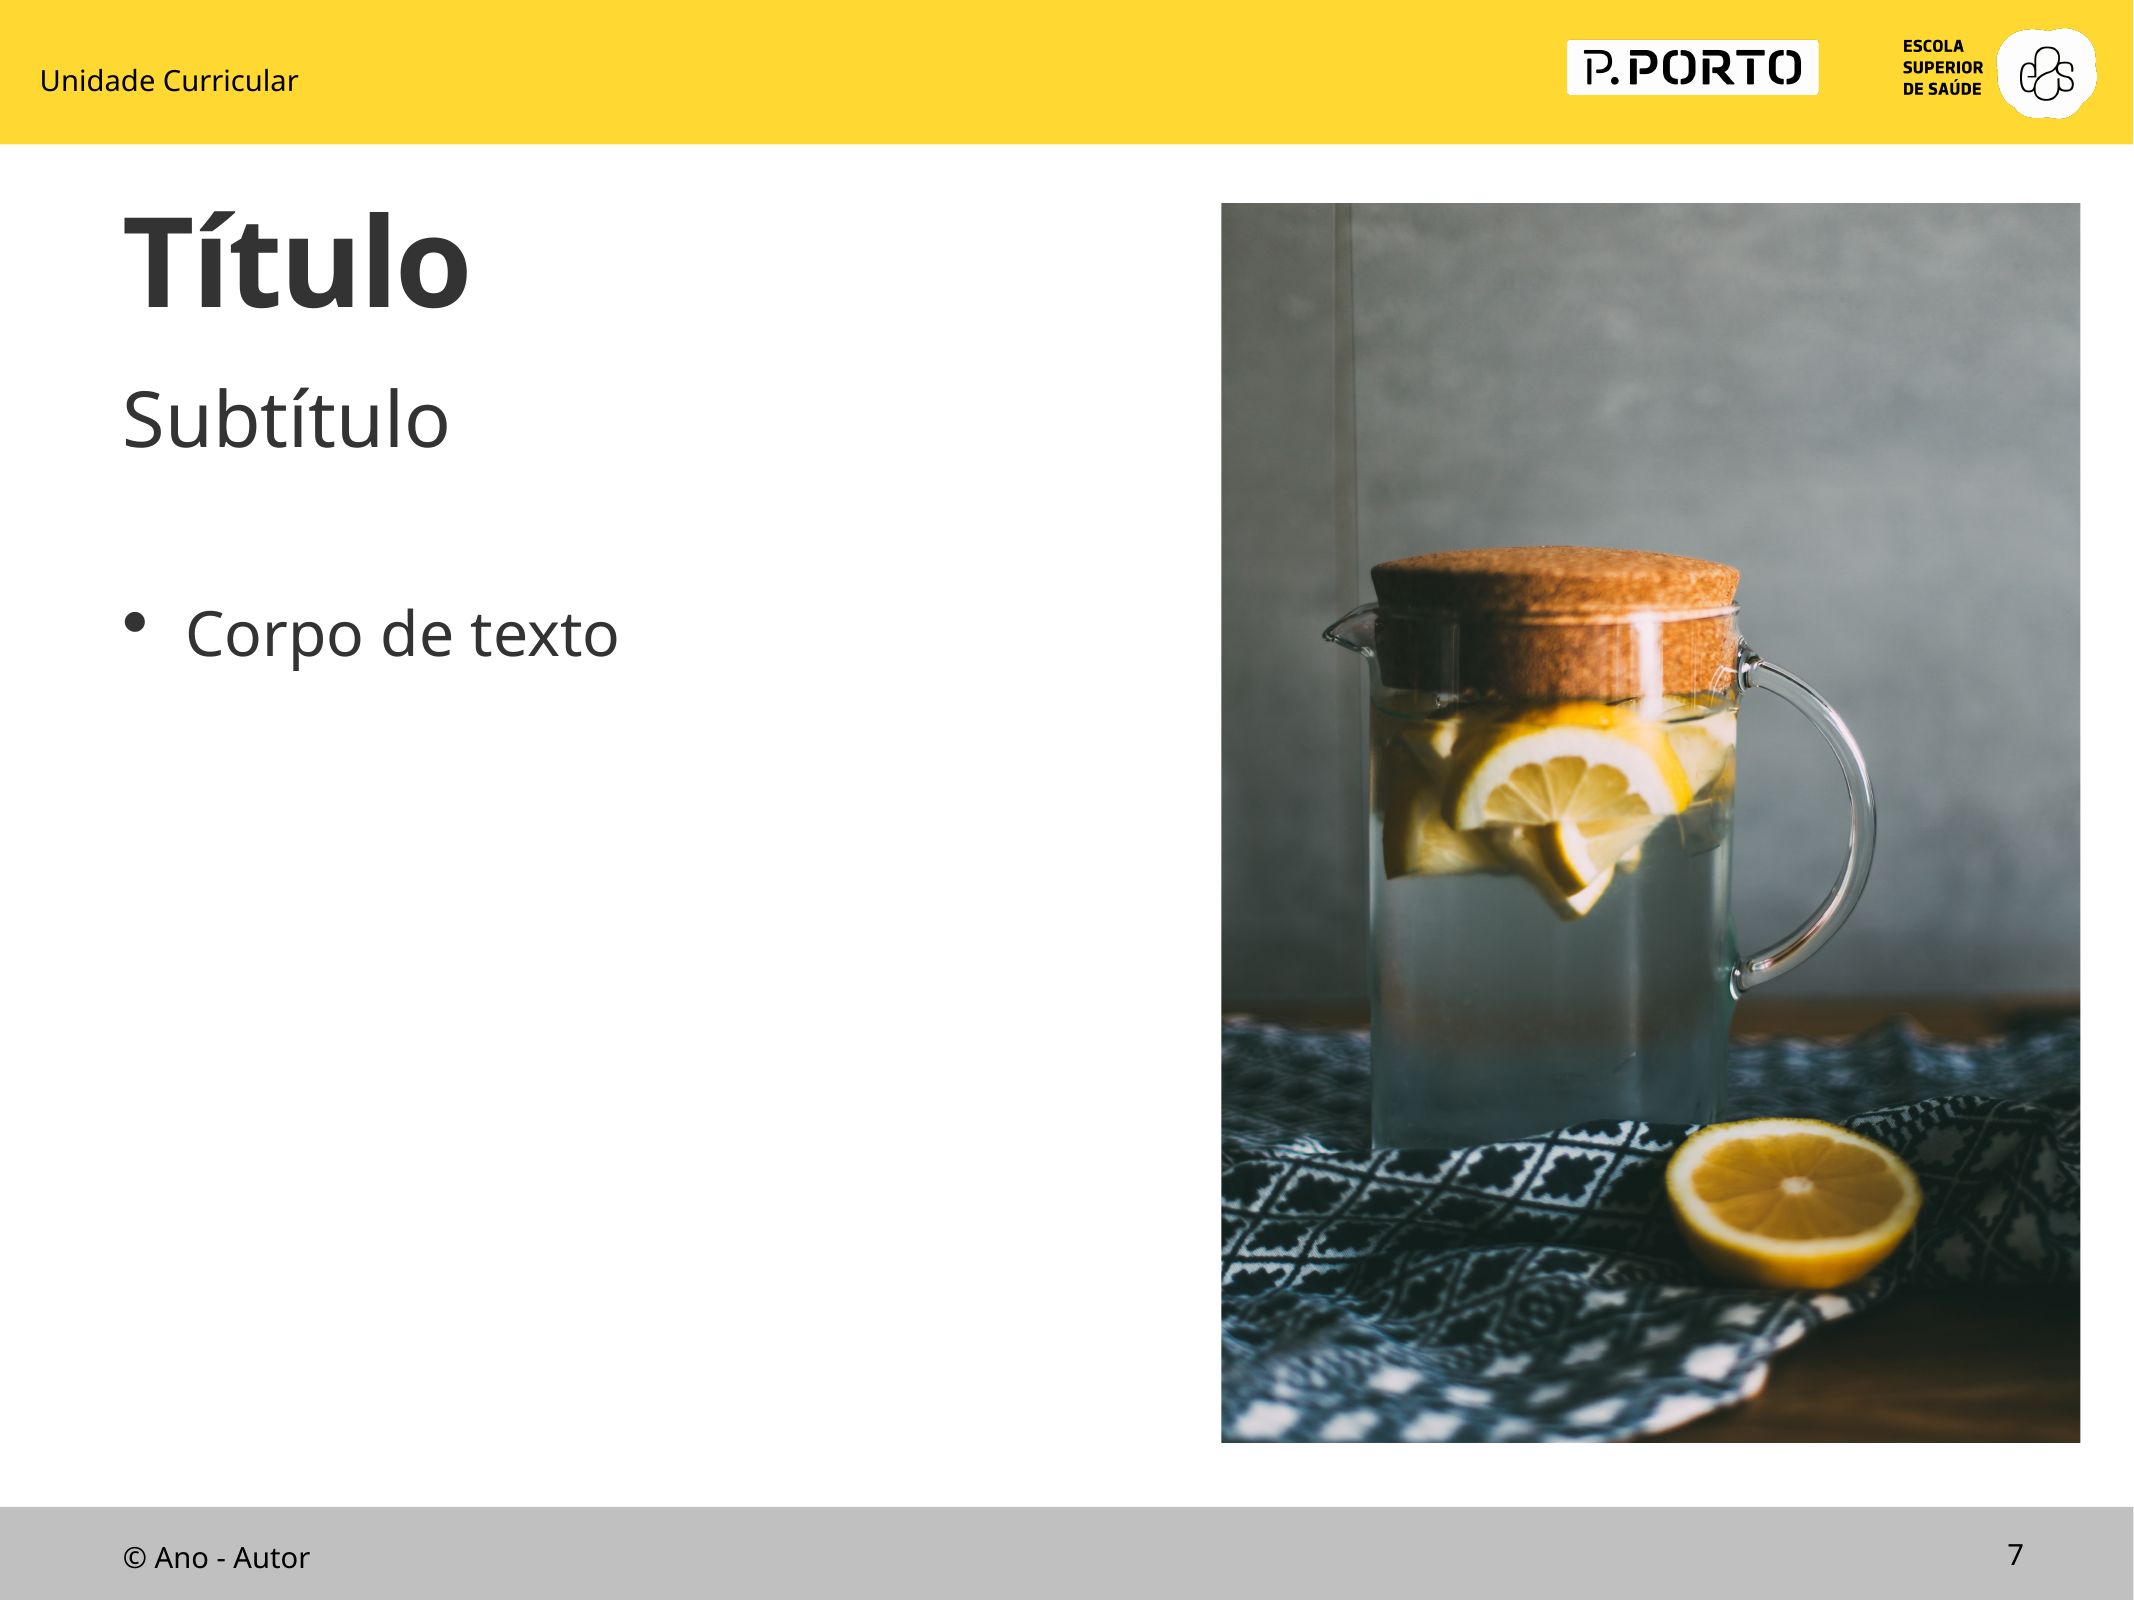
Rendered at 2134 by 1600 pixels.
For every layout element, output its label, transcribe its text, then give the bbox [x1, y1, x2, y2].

title Título [114, 202, 953, 361]
text_box Unidade Curricular [31, 30, 679, 106]
list Corpo de texto [114, 570, 953, 1489]
slide_number 7 [1998, 1531, 2033, 1585]
list Subtítulo [114, 361, 953, 473]
picture [1221, 202, 2081, 1443]
picture [1567, 28, 2097, 119]
